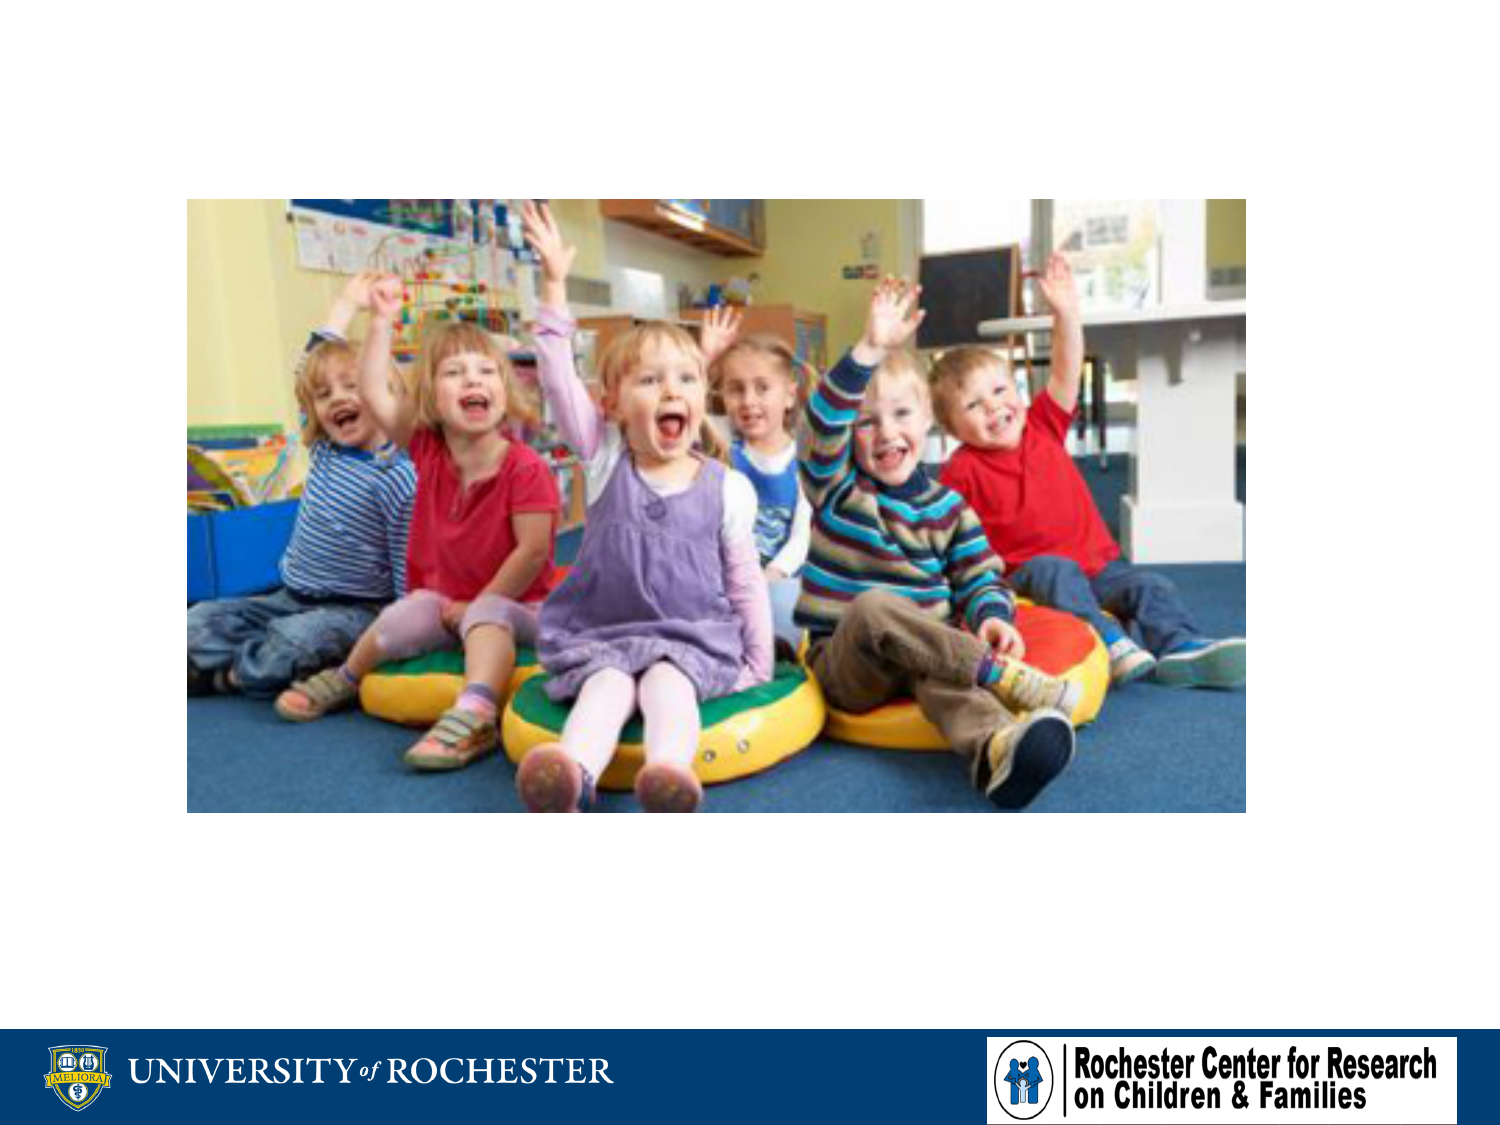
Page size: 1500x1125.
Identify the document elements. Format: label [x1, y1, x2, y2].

picture [187, 199, 1246, 813]
picture [0, 1029, 1500, 1125]
